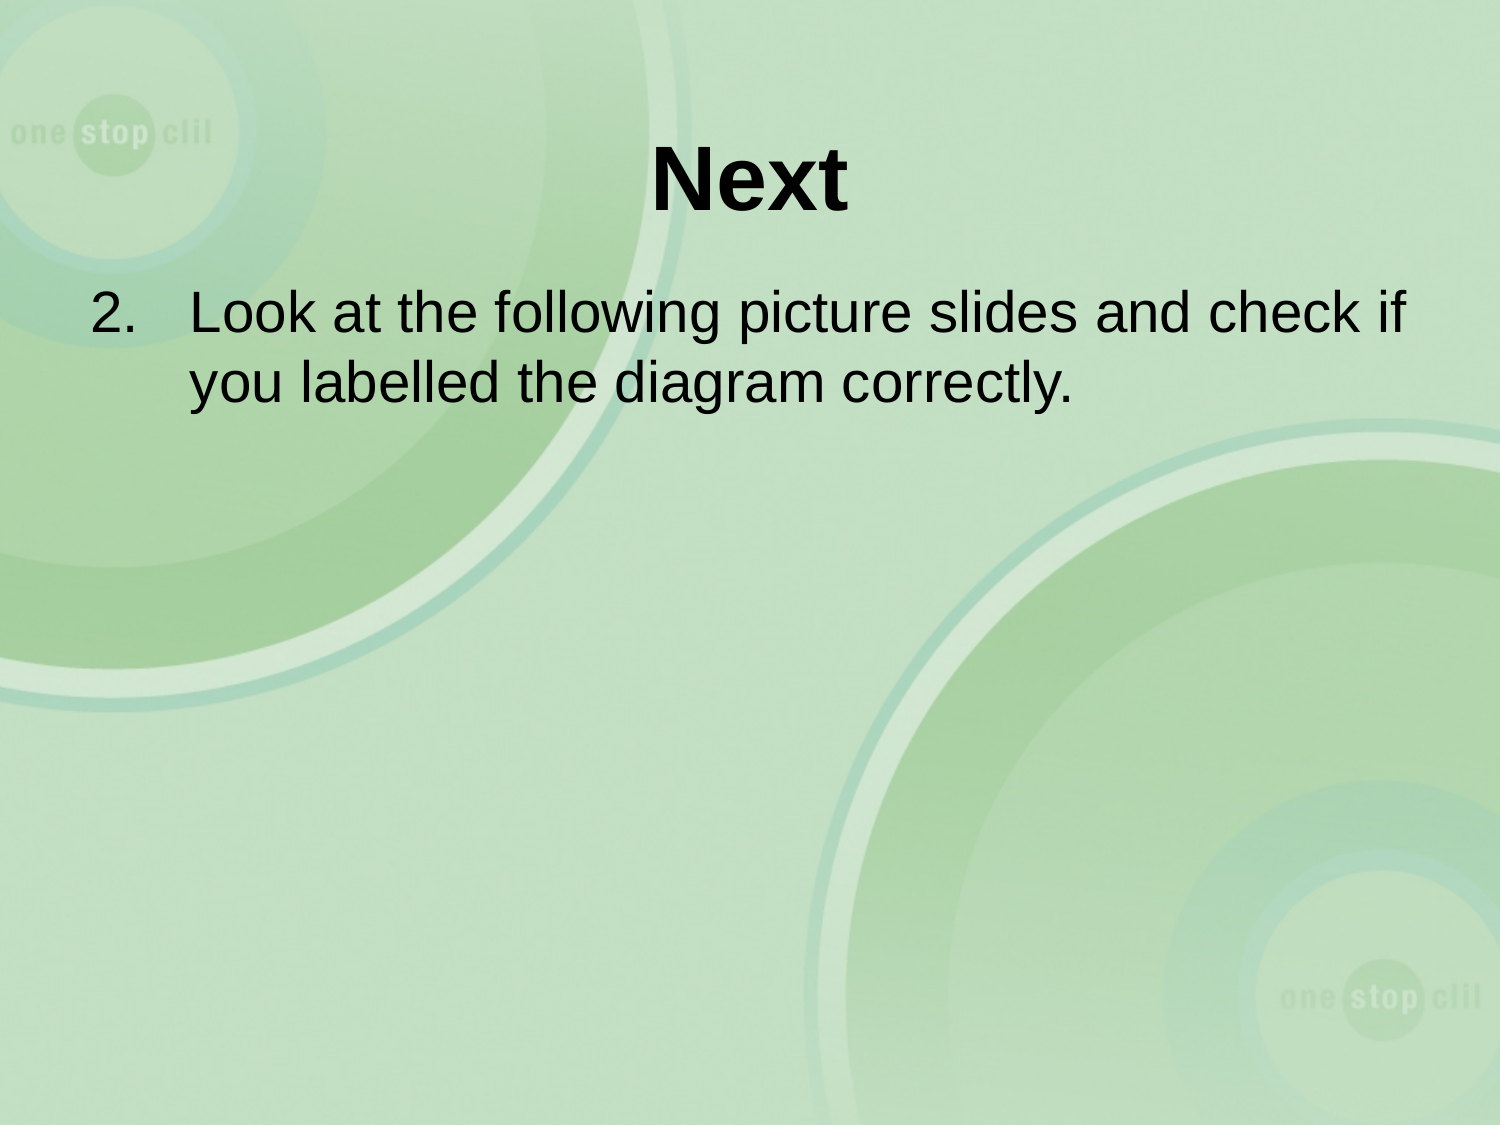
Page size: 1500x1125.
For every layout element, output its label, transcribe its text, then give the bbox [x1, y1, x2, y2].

list Look at the following picture slides and check if you labelled the diagram correctly. [75, 267, 1425, 1010]
title Next [75, 79, 1425, 267]
picture [0, 0, 1500, 1125]
